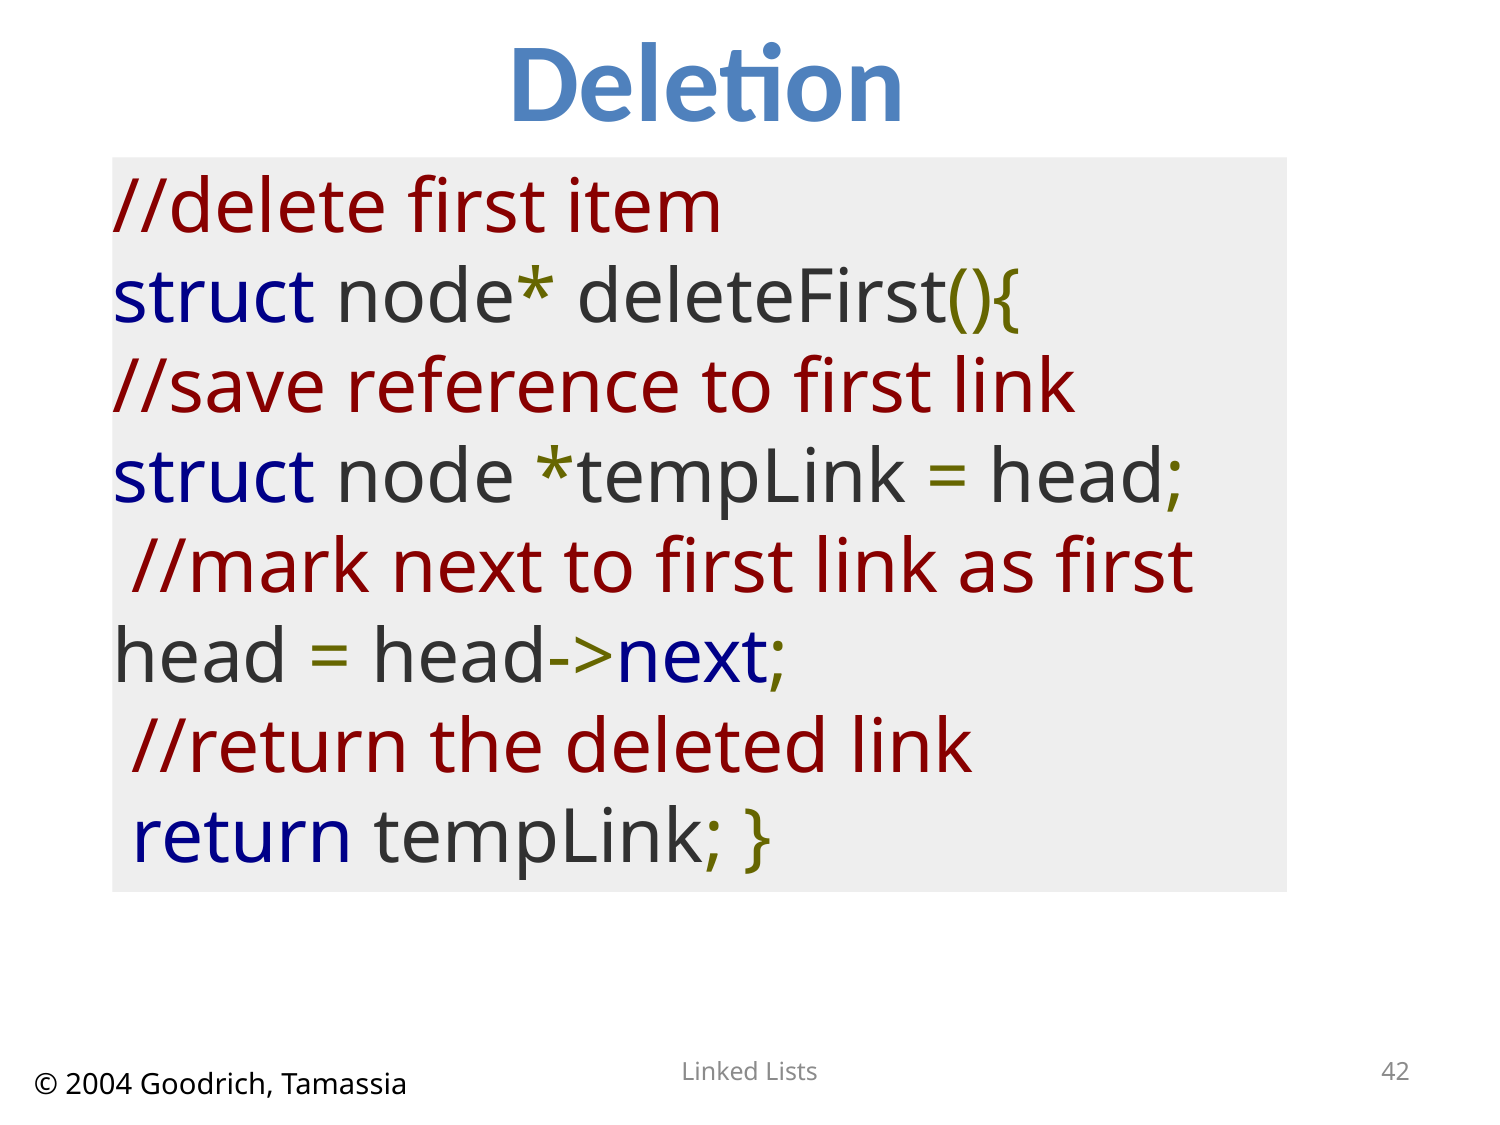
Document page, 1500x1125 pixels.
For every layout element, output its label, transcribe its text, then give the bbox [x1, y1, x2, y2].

title Deletion [63, 0, 1376, 155]
slide_number 42 [1074, 1042, 1425, 1103]
text_box //delete first item struct node* deleteFirst(){ //save reference to first link struct node *tempLink = head; //mark next to first link as first head = head->next; //return the deleted link return tempLink; } [112, 157, 1287, 892]
footer Linked Lists [512, 1042, 988, 1103]
